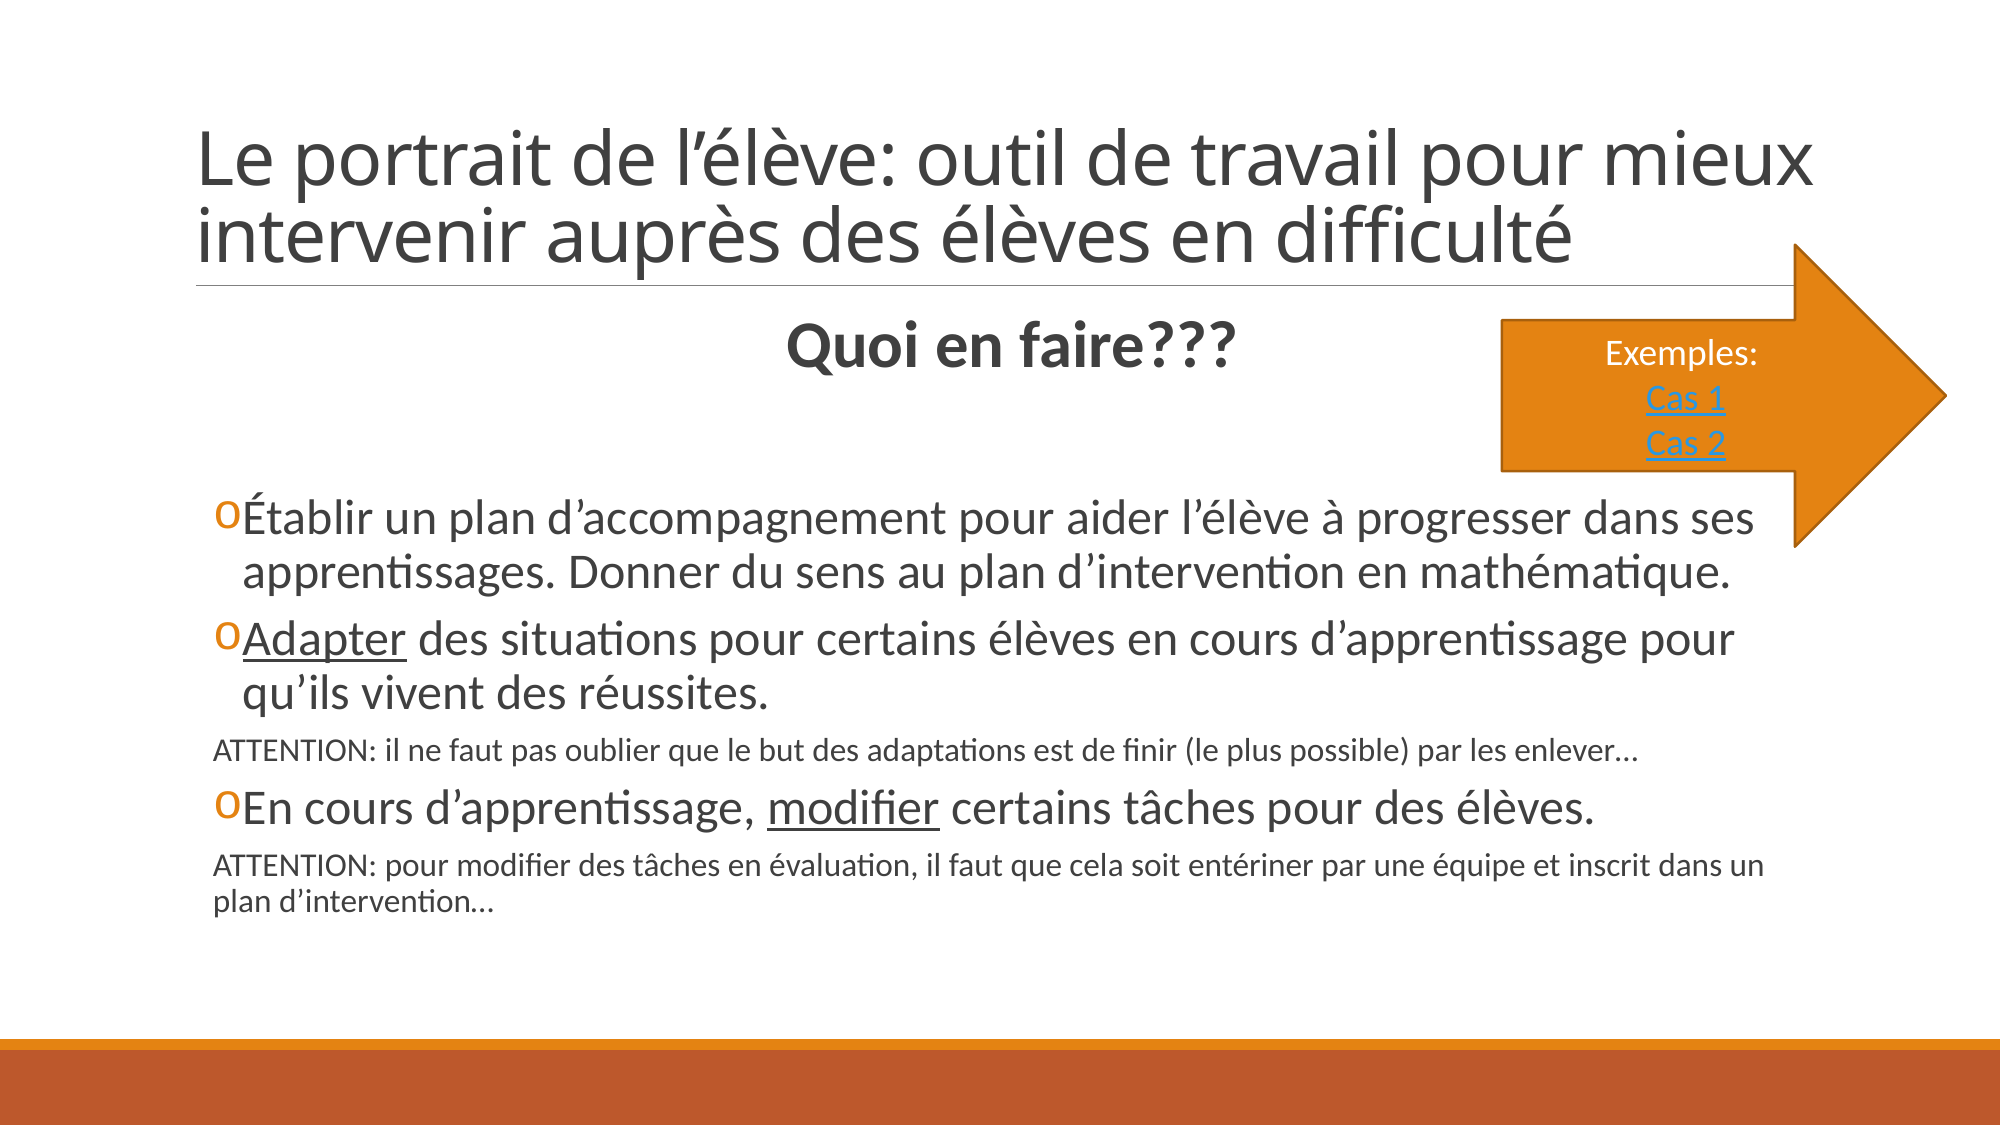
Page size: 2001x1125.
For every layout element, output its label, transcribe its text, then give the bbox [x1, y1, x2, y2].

list Quoi en faire??? Établir un plan d’accompagnement pour aider l’élève à progresser dans ses apprentissages. Donner du sens au plan d’intervention en mathématique. Adapter des situations pour certains élèves en cours d’apprentissage pour qu’ils vivent des réussites. ATTENTION: il ne faut pas oublier que le but des adaptations est de finir (le plus possible) par les enlever… En cours d’apprentissage, modifier certains tâches pour des élèves. ATTENTION: pour modifier des tâches en évaluation, il faut que cela soit entériner par une équipe et inscrit dans un plan d’intervention… [180, 302, 1830, 963]
text_box Exemples: Cas 1 Cas 2 [1500, 243, 1947, 548]
title Le portrait de l’élève: outil de travail pour mieux intervenir auprès des élèves en difficulté [180, 47, 1830, 285]
